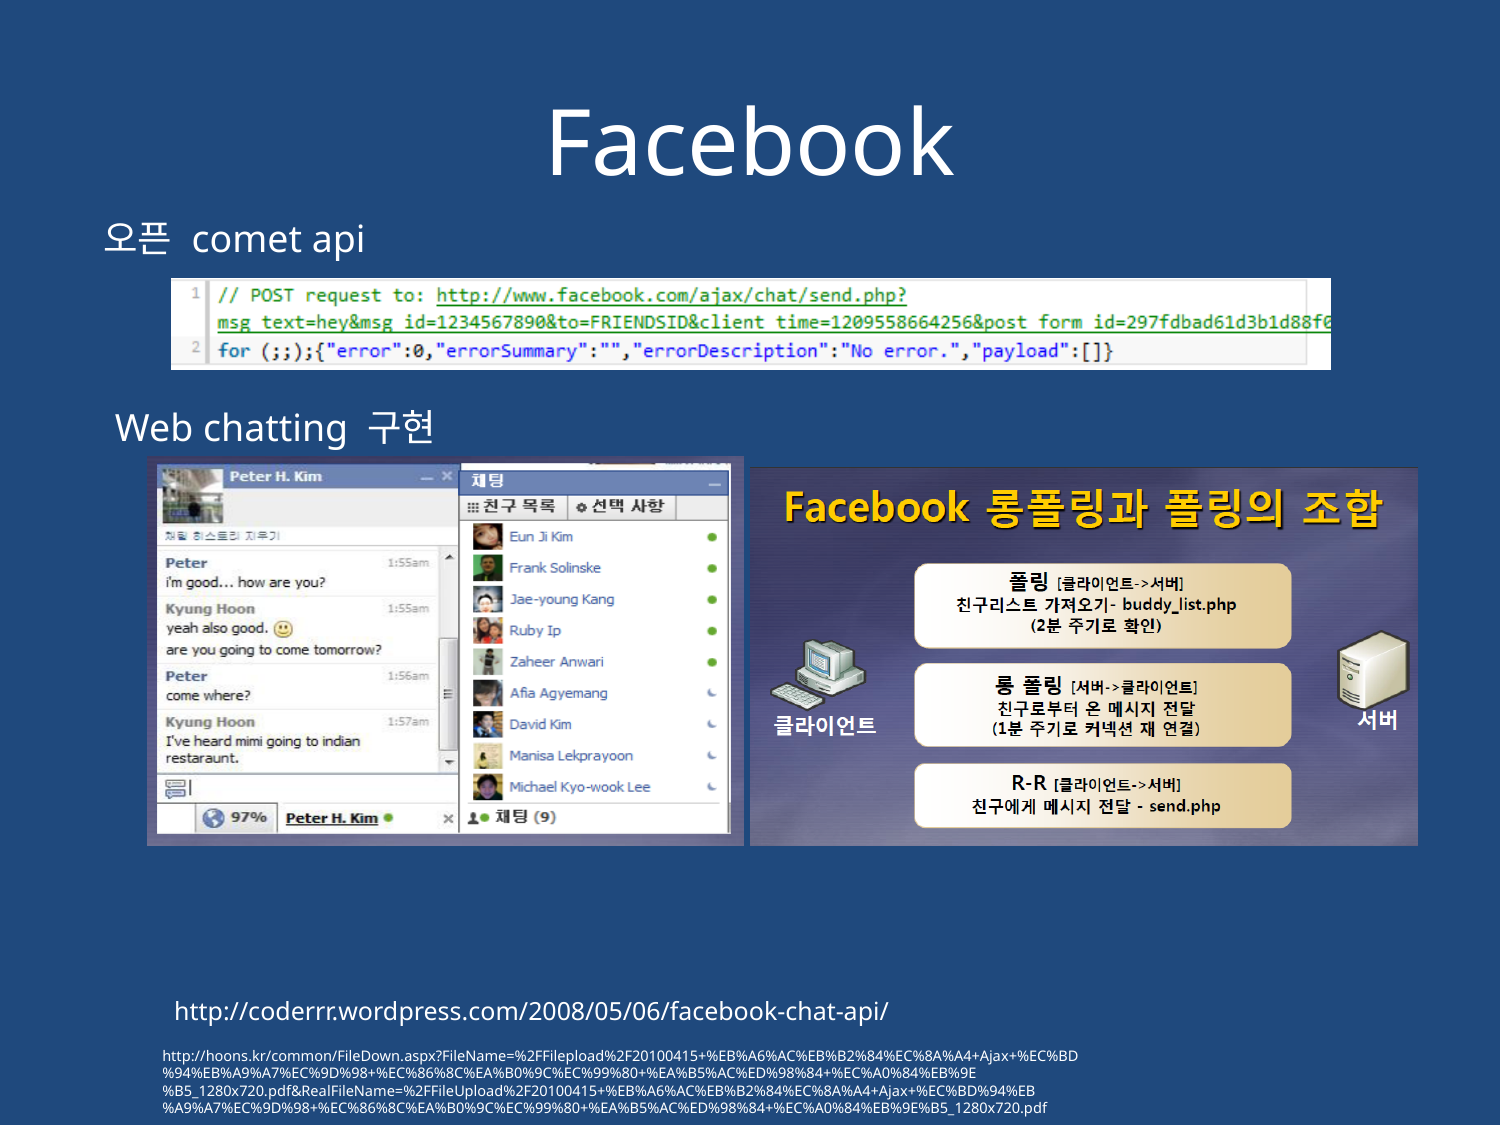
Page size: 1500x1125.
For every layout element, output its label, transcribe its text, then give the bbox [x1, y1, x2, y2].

text_box 오픈 comet api [88, 208, 381, 268]
picture [147, 455, 745, 847]
title Facebook [75, 45, 1425, 233]
text_box Web chatting 구현 [100, 397, 451, 457]
picture [170, 278, 1331, 370]
text_box http://coderrr.wordpress.com/2008/05/06/facebook-chat-api/ [159, 987, 1412, 1033]
picture [749, 467, 1418, 847]
text_box http://hoons.kr/common/FileDown.aspx?FileName=%2FFilepload%2F20100415+%EB%A6%AC%EB%B2%84%EC%8A%A4+Ajax+%EC%BD%94%EB%A9%A7%EC%9D%98+%EC%86%8C%EA%B0%9C%EC%99%80+%EA%B5%AC%ED%98%84+%EC%A0%84%EB%9E%B5_1280x720.pdf&RealFileName=%2FFileUpload%2F20100415+%EB%A6%AC%EB%B2%84%EC%8A%A4+Ajax+%EC%BD%94%EB%A9%A7%EC%9D%98+%EC%86%8C%EA%B0%9C%EC%99%80+%EA%B5%AC%ED%98%84+%EC%A0%84%EB%9E%B5_1280x720.pdf [147, 1039, 1137, 1124]
